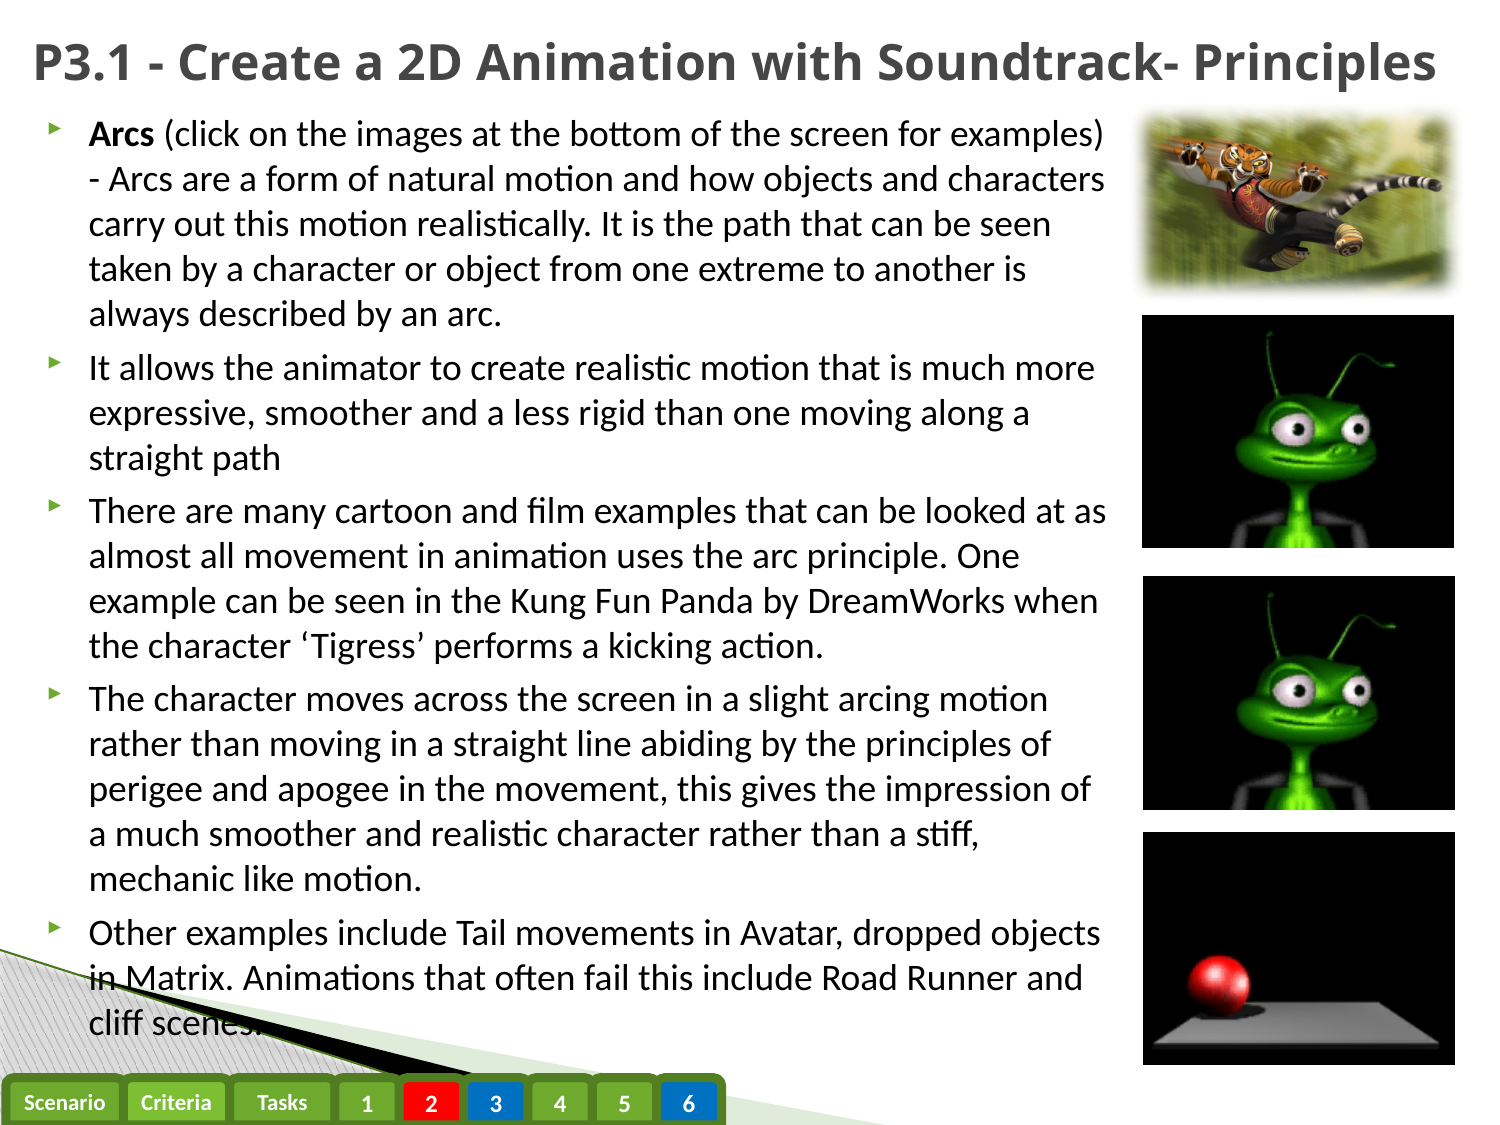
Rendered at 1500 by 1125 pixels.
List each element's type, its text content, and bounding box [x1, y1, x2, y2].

text_box P3.1 - Create a 2D Animation with Soundtrack- Principles [17, 19, 1471, 102]
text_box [1142, 575, 1456, 811]
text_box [1141, 314, 1455, 550]
list Arcs (click on the images at the bottom of the screen for examples) - Arcs are a form of natural motion and how objects and characters carry out this motion realistically. It is the path that can be seen taken by a character or object from one extreme to another is always described by an arc. It allows the animator to create realistic motion that is much more expressive, smoother and a less rigid than one moving along a straight path There are many cartoon and film examples that can be looked at as almost all movement in animation uses the arc principle. One example can be seen in the Kung Fun Panda by DreamWorks when the character ‘Tigress’ performs a kicking action. The character moves across the screen in a slight arcing motion rather than moving in a straight line abiding by the principles of perigee and apogee in the movement, this gives the impression of a much smoother and realistic character rather than a stiff, mechanic like motion. Other examples include Tail movements in Avatar, dropped objects in Matrix. Animations that often fail this include Road Runner and cliff scenes. [29, 102, 1128, 993]
picture [1127, 101, 1466, 303]
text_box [1142, 830, 1456, 1066]
